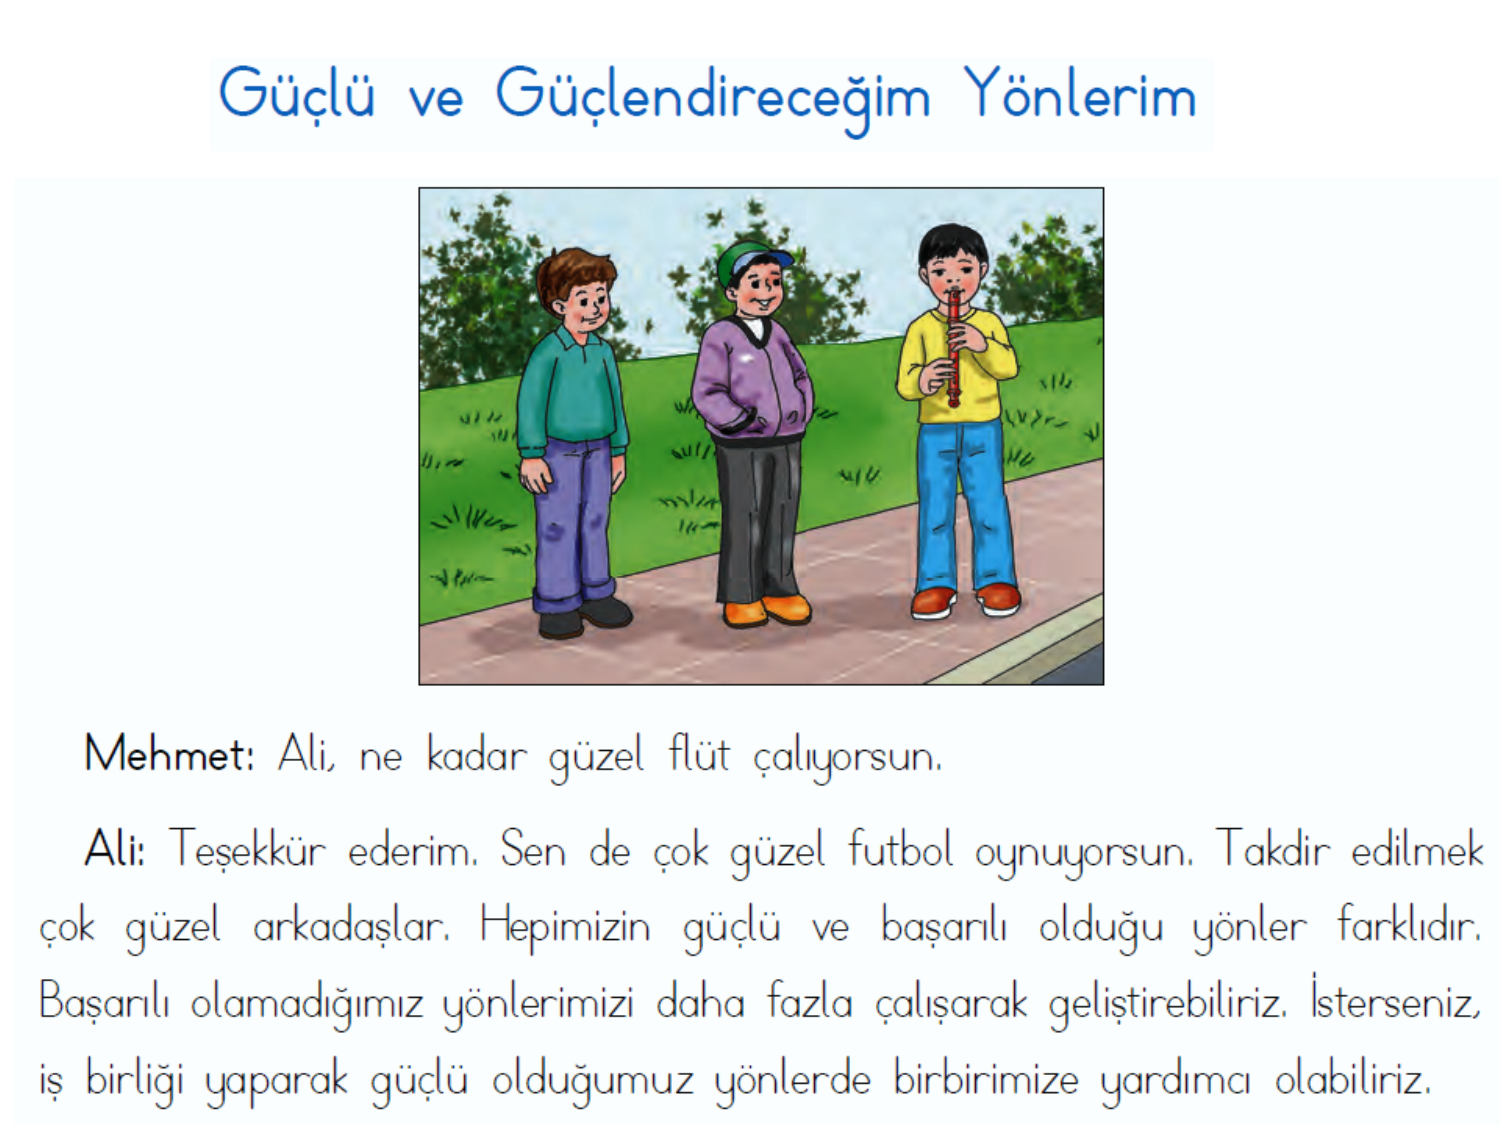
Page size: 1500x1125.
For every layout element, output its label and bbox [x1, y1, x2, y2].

picture [14, 177, 1500, 1125]
picture [210, 58, 1214, 151]
